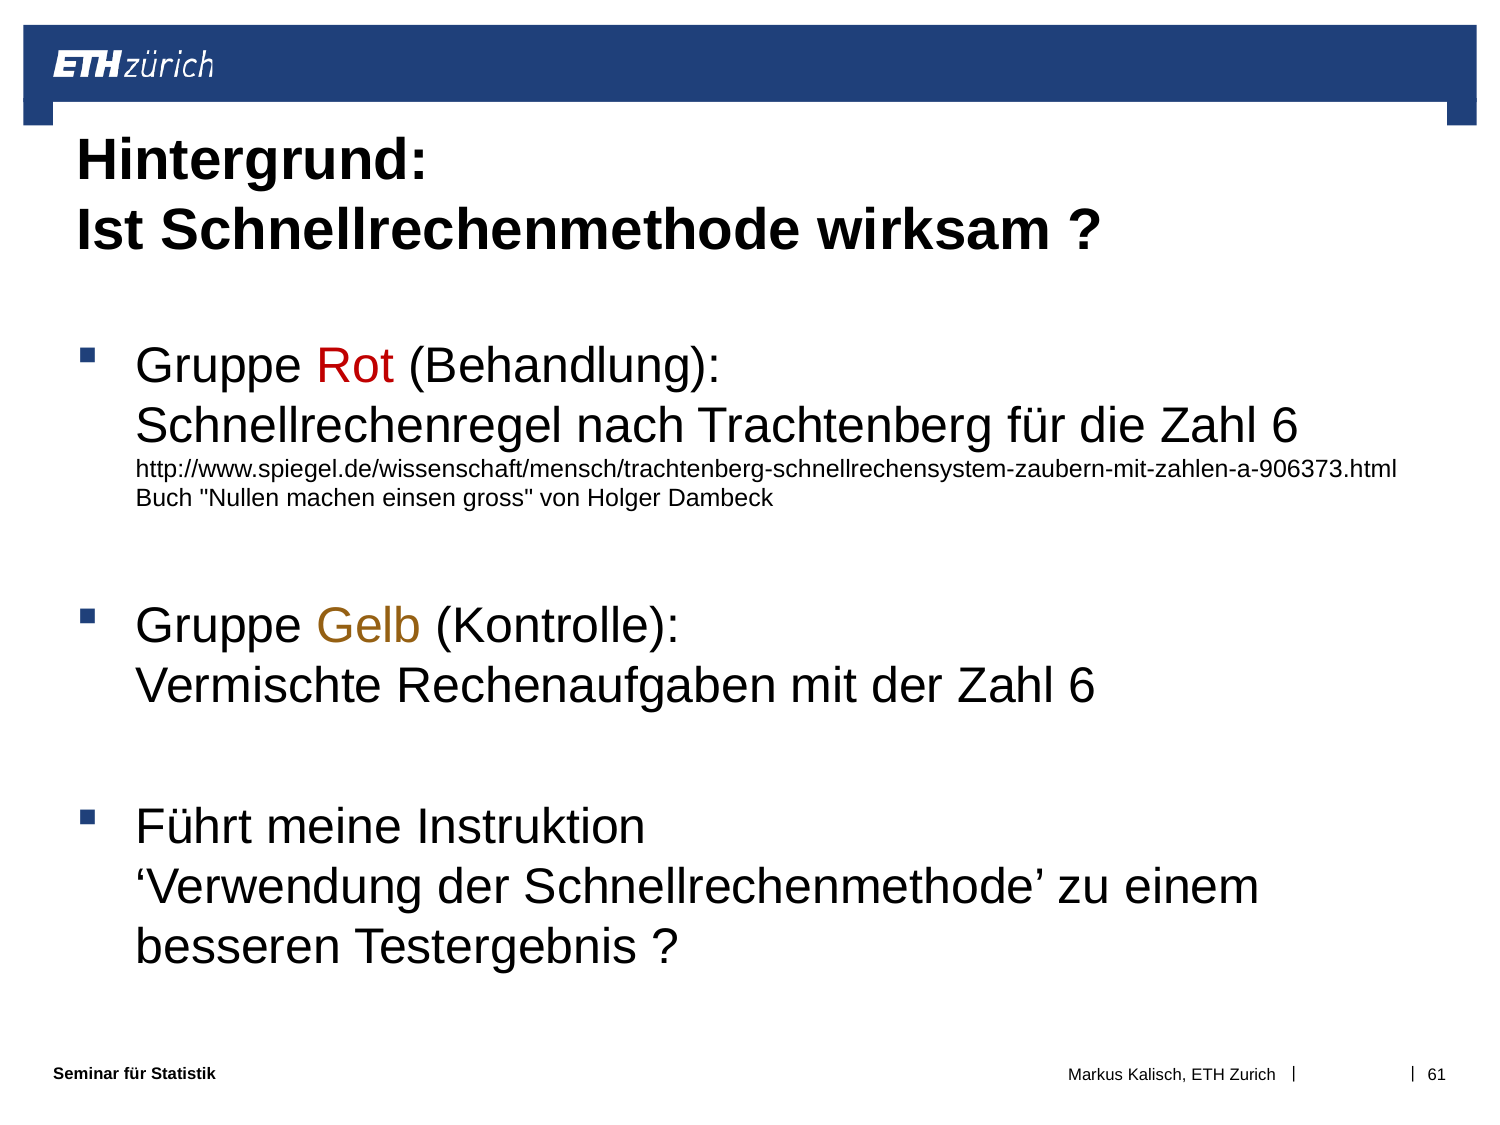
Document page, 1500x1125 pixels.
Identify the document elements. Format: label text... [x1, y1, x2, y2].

slide_number 61 [1415, 1034, 1459, 1112]
title Hintergrund: Ist Schnellrechenmethode wirksam ? [53, 101, 1447, 262]
list Gruppe Rot (Behandlung): Schnellrechenregel nach Trachtenberg für die Zahl 6 http://www.spiegel.de/wissenschaft/mensch/trachtenberg-schnellrechensystem-zaubern-mit-zahlen-a-906373.html Buch "Nullen machen einsen gross" von Holger Dambeck Gruppe Gelb (Kontrolle): Vermischte Rechenaufgaben mit der Zahl 6 Führt meine Instruktion ‘Verwendung der Schnellrechenmethode’ zu einem besseren Testergebnis ? [53, 332, 1447, 1023]
footer Markus Kalisch, ETH Zurich [750, 1034, 1277, 1112]
